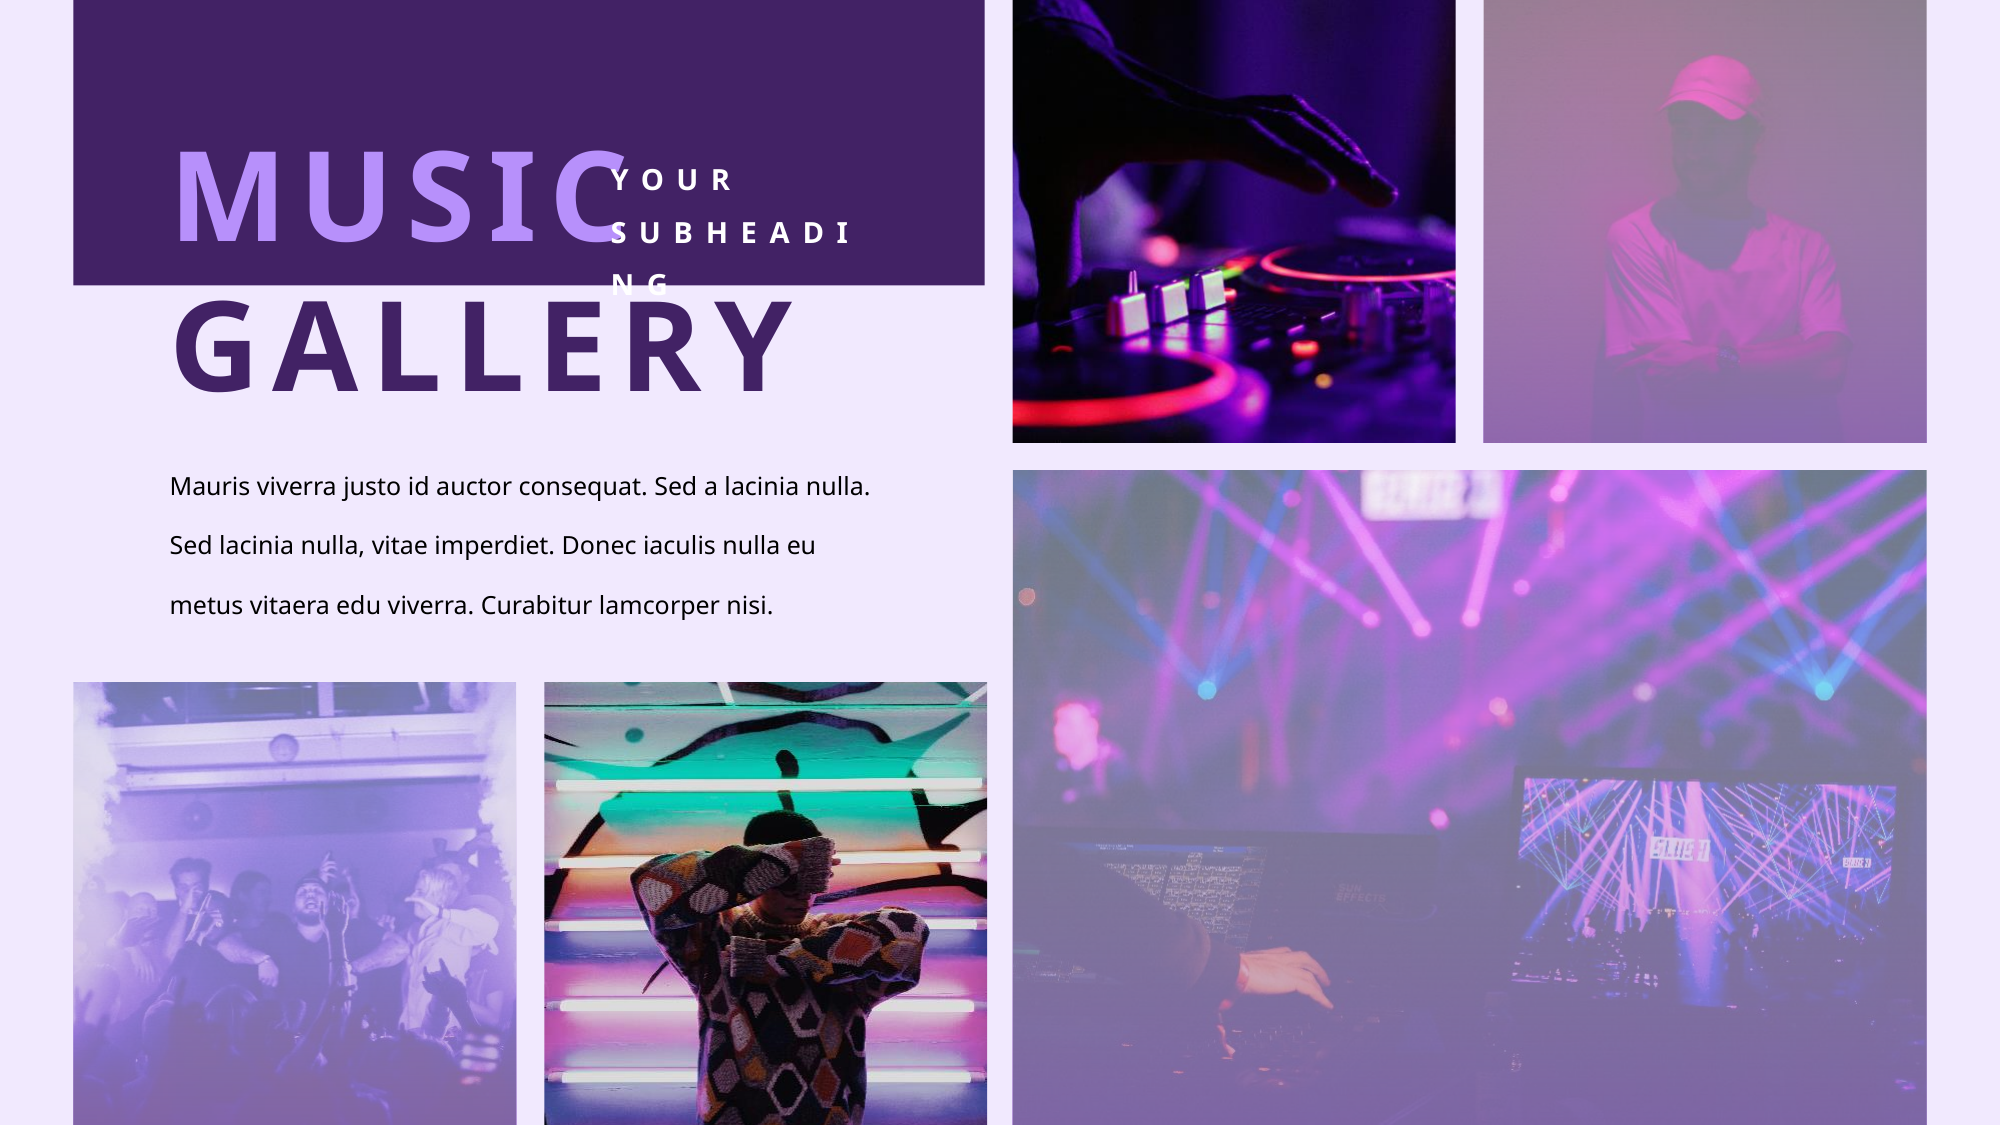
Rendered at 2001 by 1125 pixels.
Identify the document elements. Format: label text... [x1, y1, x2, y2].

picture [73, 681, 517, 1125]
text_box [72, 0, 986, 287]
picture [1012, 470, 1927, 1125]
picture [1012, 0, 1456, 443]
picture [544, 681, 988, 1125]
text_box YOUR SUBHEADING [595, 136, 908, 309]
text_box MUSIC GALLERY [154, 109, 824, 425]
picture [1483, 0, 1927, 443]
text_box Mauris viverra justo id auctor consequat. Sed a lacinia nulla. Sed lacinia nulla, vitae imperdiet. Donec iaculis nulla eu metus vitaera edu viverra. Curabitur lamcorper nisi. [154, 432, 895, 628]
